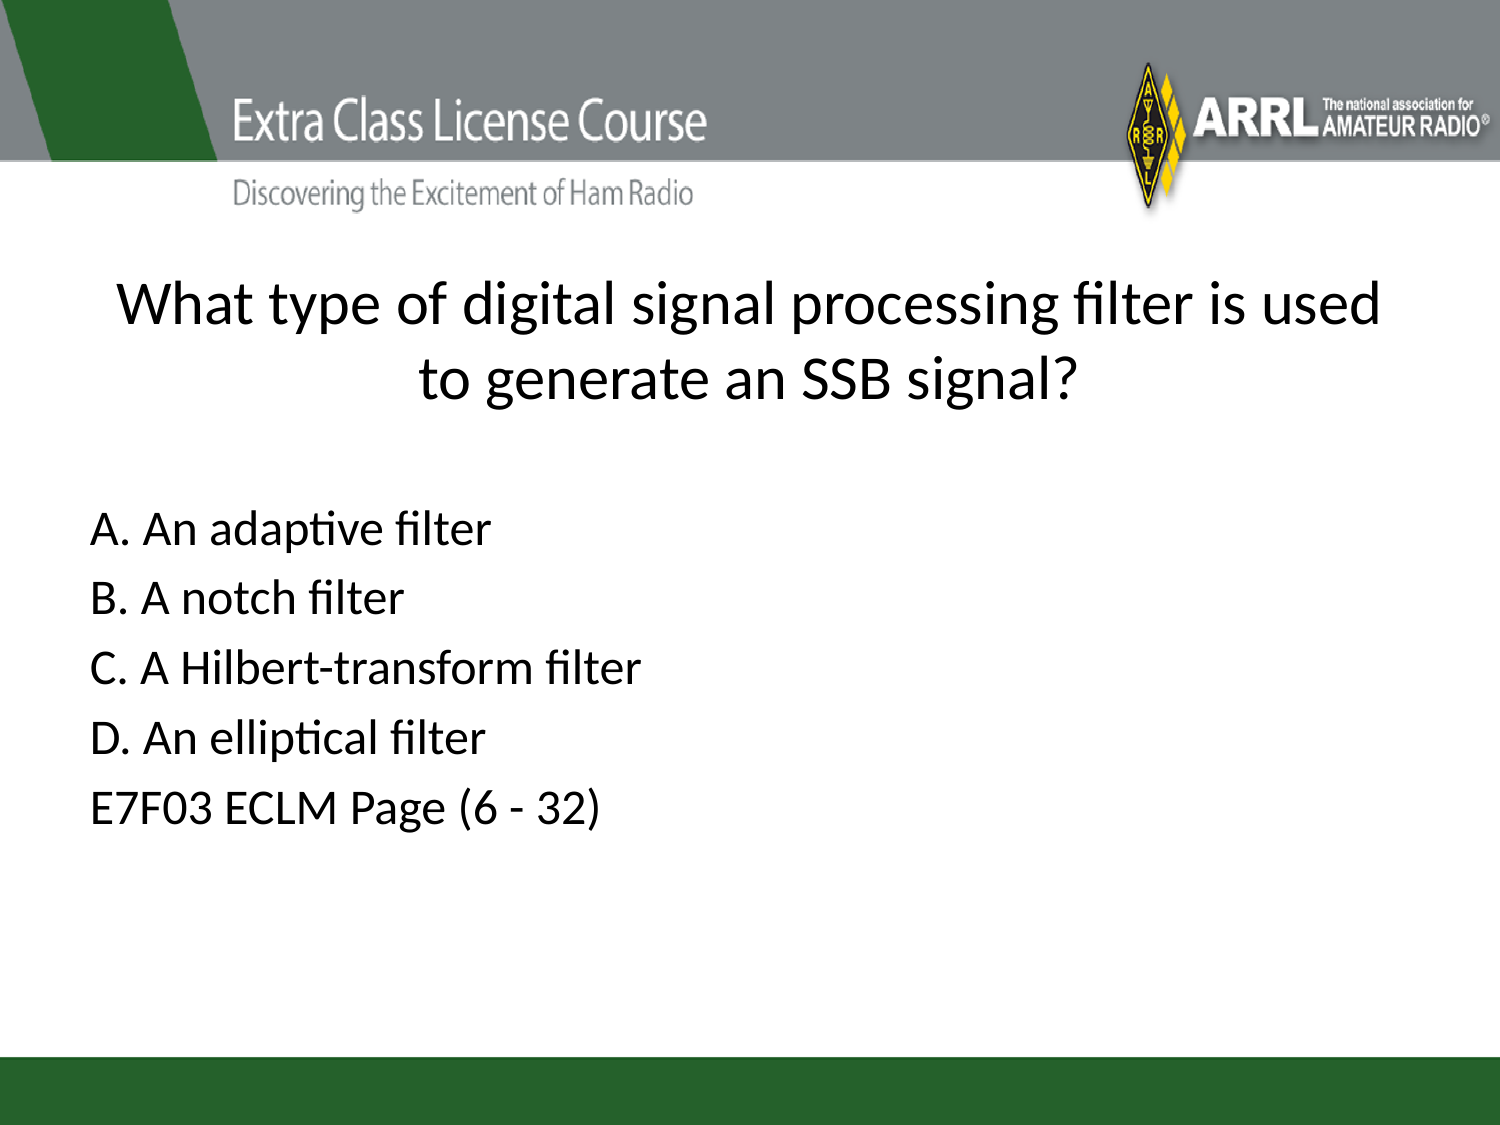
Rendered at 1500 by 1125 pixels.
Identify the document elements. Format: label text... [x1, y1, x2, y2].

picture [0, 0, 1500, 1125]
list A. An adaptive filter B. A notch filter C. A Hilbert-transform filter D. An elliptical filter E7F03 ECLM Page (6 - 32) [75, 487, 1425, 1005]
title What type of digital signal processing filter is used to generate an SSB signal? [75, 254, 1425, 435]
